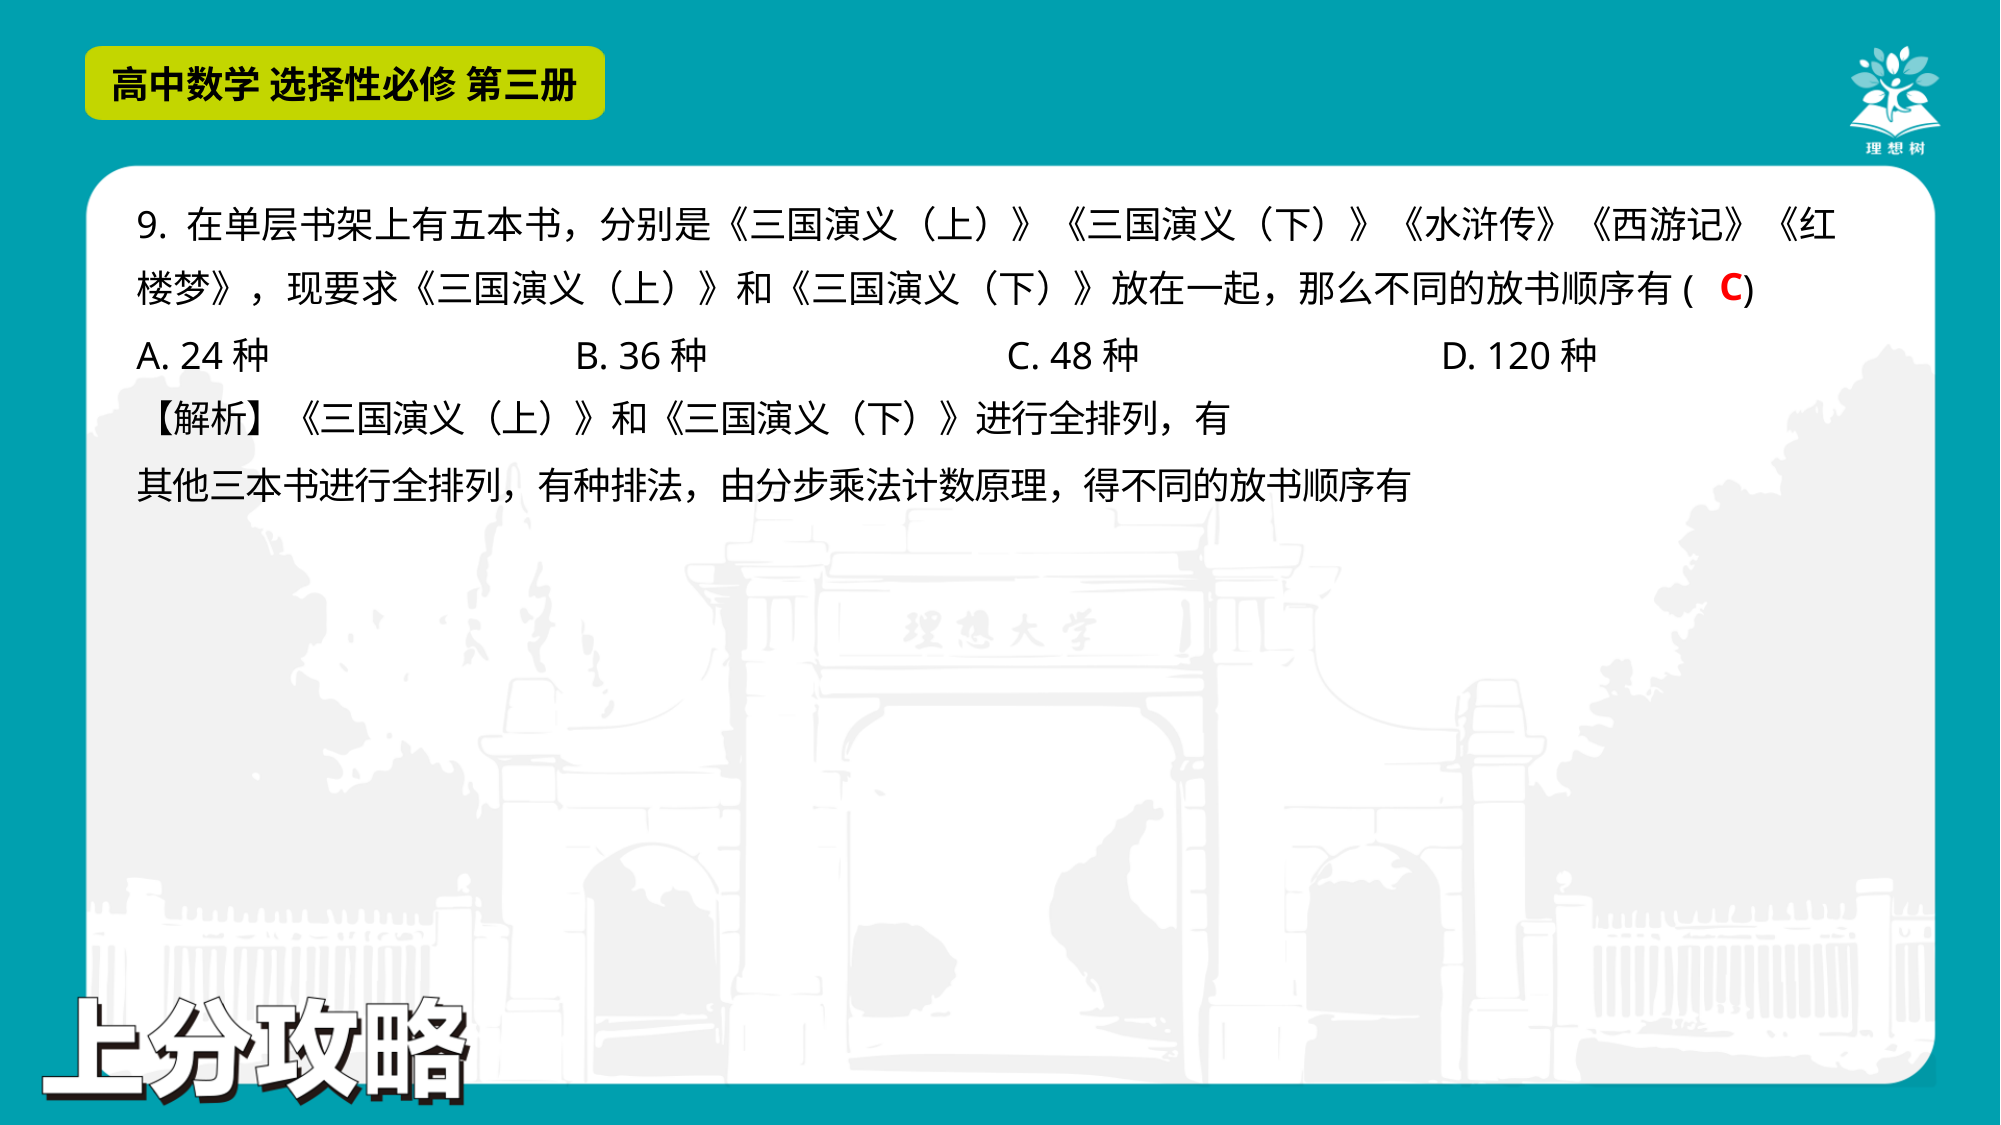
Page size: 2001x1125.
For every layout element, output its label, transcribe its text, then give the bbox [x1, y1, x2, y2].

picture [0, 0, 2000, 1125]
text_box C [1704, 243, 1759, 302]
text_box 9. 在单层书架上有五本书，分别是《三国演义（上）》《三国演义（下）》《水浒传》《西游记》《红 楼梦》，现要求《三国演义（上）》和《三国演义（下）》放在一起，那么不同的放书顺序有( ) [136, 177, 1865, 304]
text_box A. 24种 B. 36种 C. 48种 D. 120种 [136, 310, 1865, 370]
